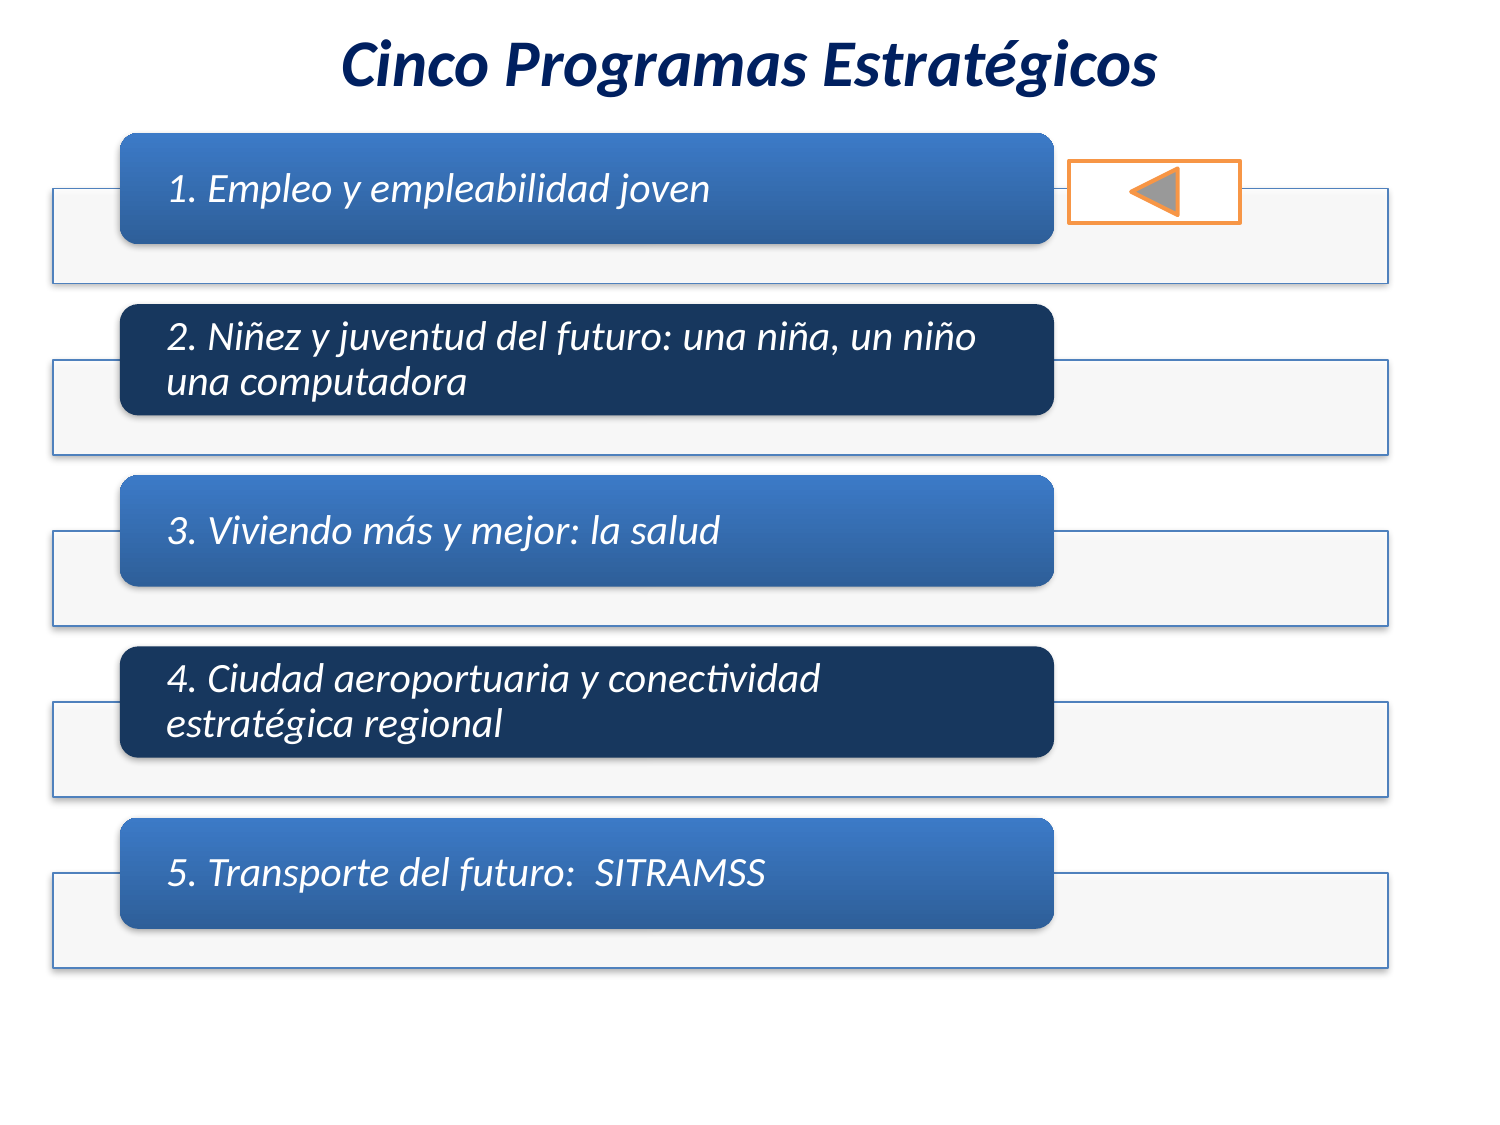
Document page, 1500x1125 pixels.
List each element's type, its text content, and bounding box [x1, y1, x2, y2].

title Cinco Programas Estratégicos [0, 7, 1500, 112]
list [52, 125, 1389, 977]
